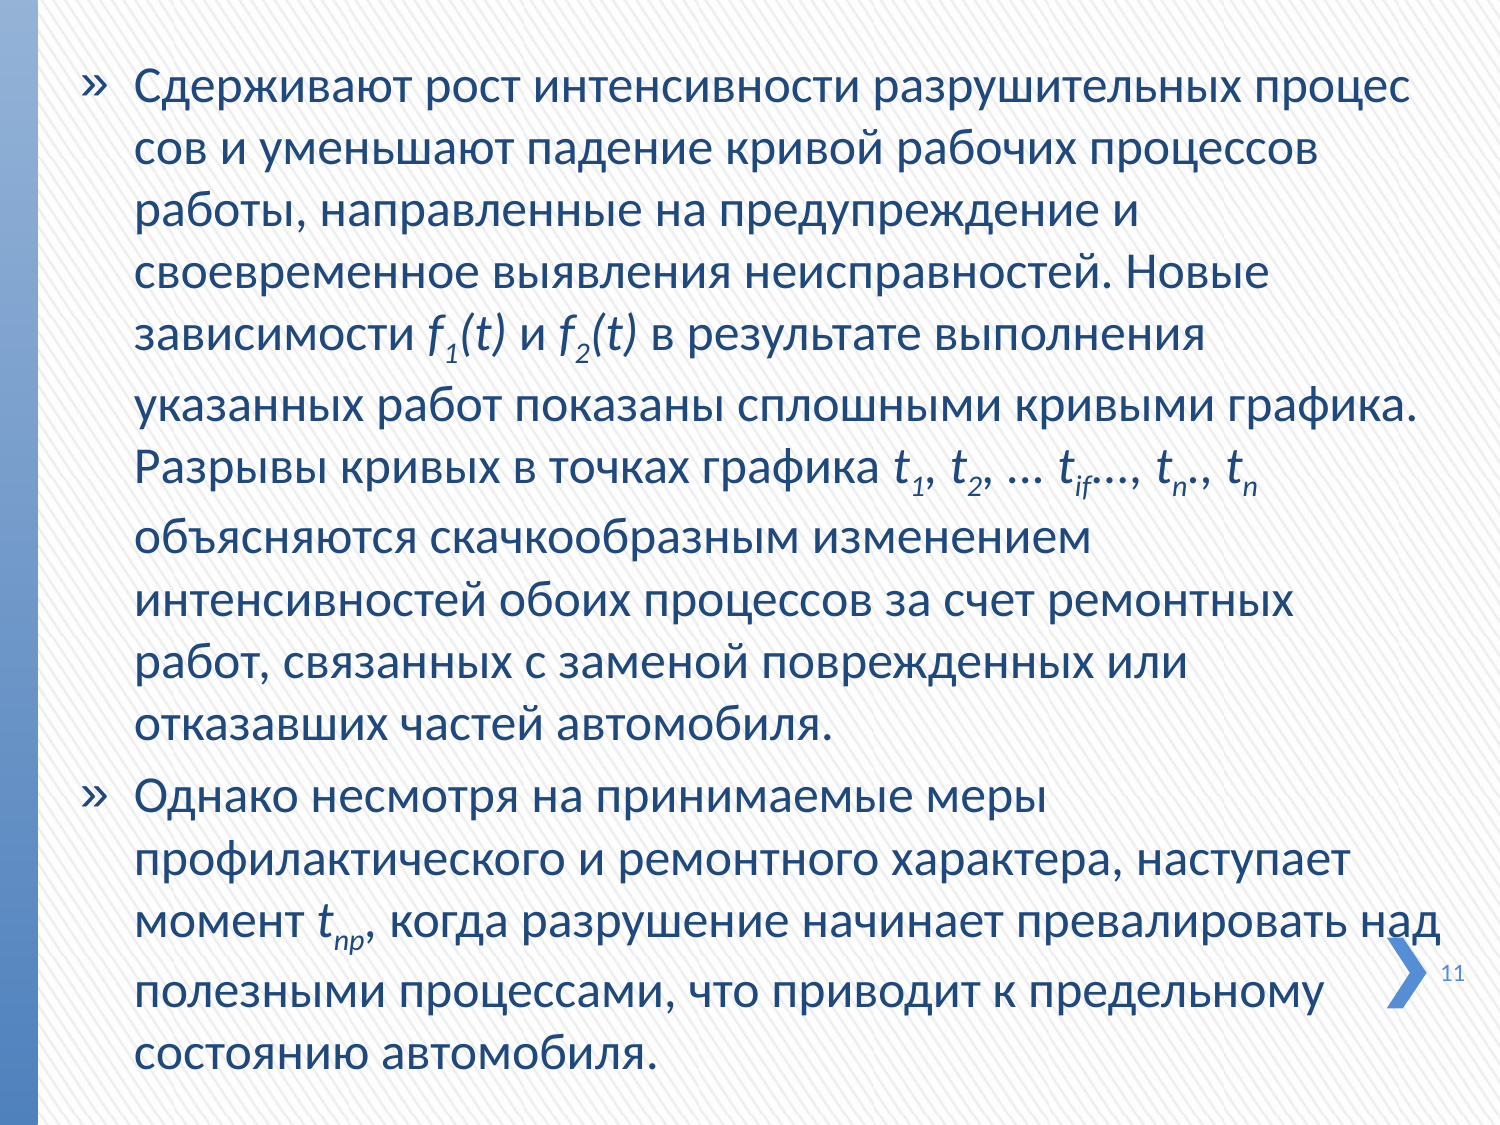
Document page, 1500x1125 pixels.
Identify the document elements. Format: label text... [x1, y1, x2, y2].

list Сдерживают рост интенсивности разрушительных процес­сов и уменьшают падение кривой рабочих процессов работы, направленные на предупреждение и своевременное выявления неисправностей. Новые зависимости f1(t) и f2(t) в результате выполнения указанных работ показаны сплошными кривыми графика. Разрывы кривых в точках графика t1, t2, ... tif..., tn., tn объясняются скачкообразным изменением интенсивностей обоих процессов за счет ремонтных работ, связанных с заме­ной поврежденных или отказавших частей автомобиля. Однако несмотря на принимаемые меры профилактическо­го и ремонтного характера, наступает момент tnp, когда разру­шение начинает превалировать над полезными процессами, что приводит к предельному состоянию автомобиля. [64, 42, 1459, 1094]
slide_number 11 [1425, 941, 1488, 1002]
